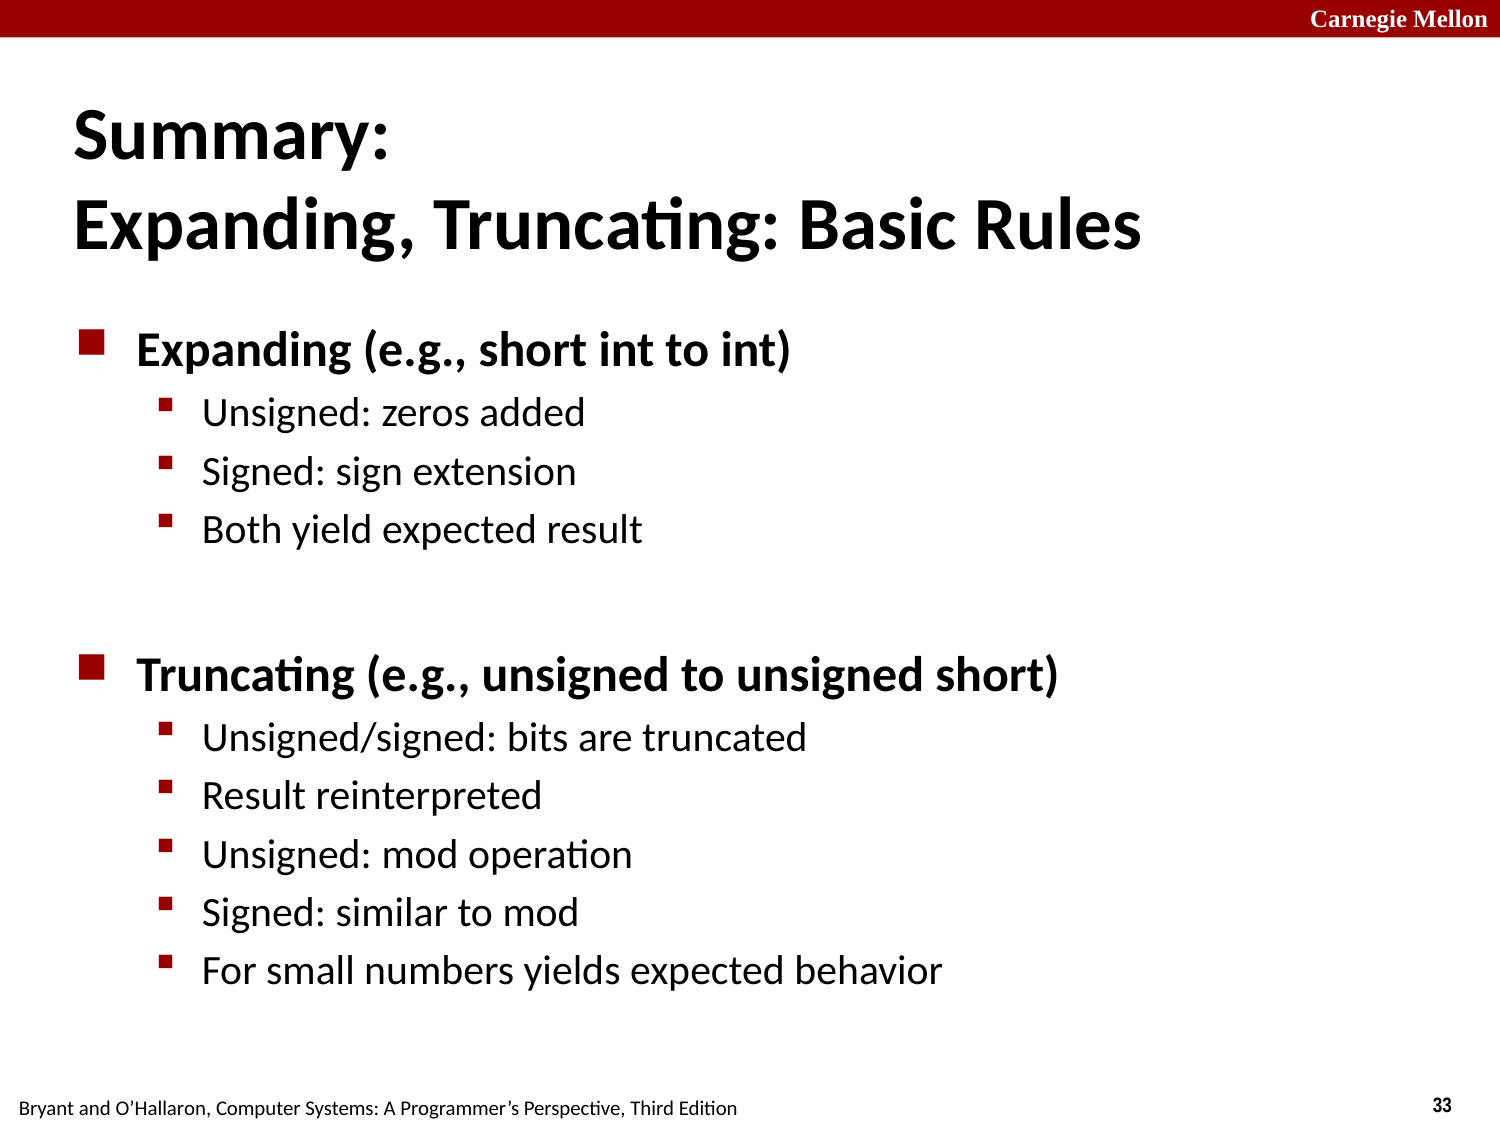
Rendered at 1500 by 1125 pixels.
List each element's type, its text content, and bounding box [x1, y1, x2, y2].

title Summary: Expanding, Truncating: Basic Rules [58, 112, 1305, 238]
list Expanding (e.g., short int to int) Unsigned: zeros added Signed: sign extension Both yield expected result Truncating (e.g., unsigned to unsigned short) Unsigned/signed: bits are truncated Result reinterpreted Unsigned: mod operation Signed: similar to mod For small numbers yields expected behavior [64, 309, 1361, 1125]
